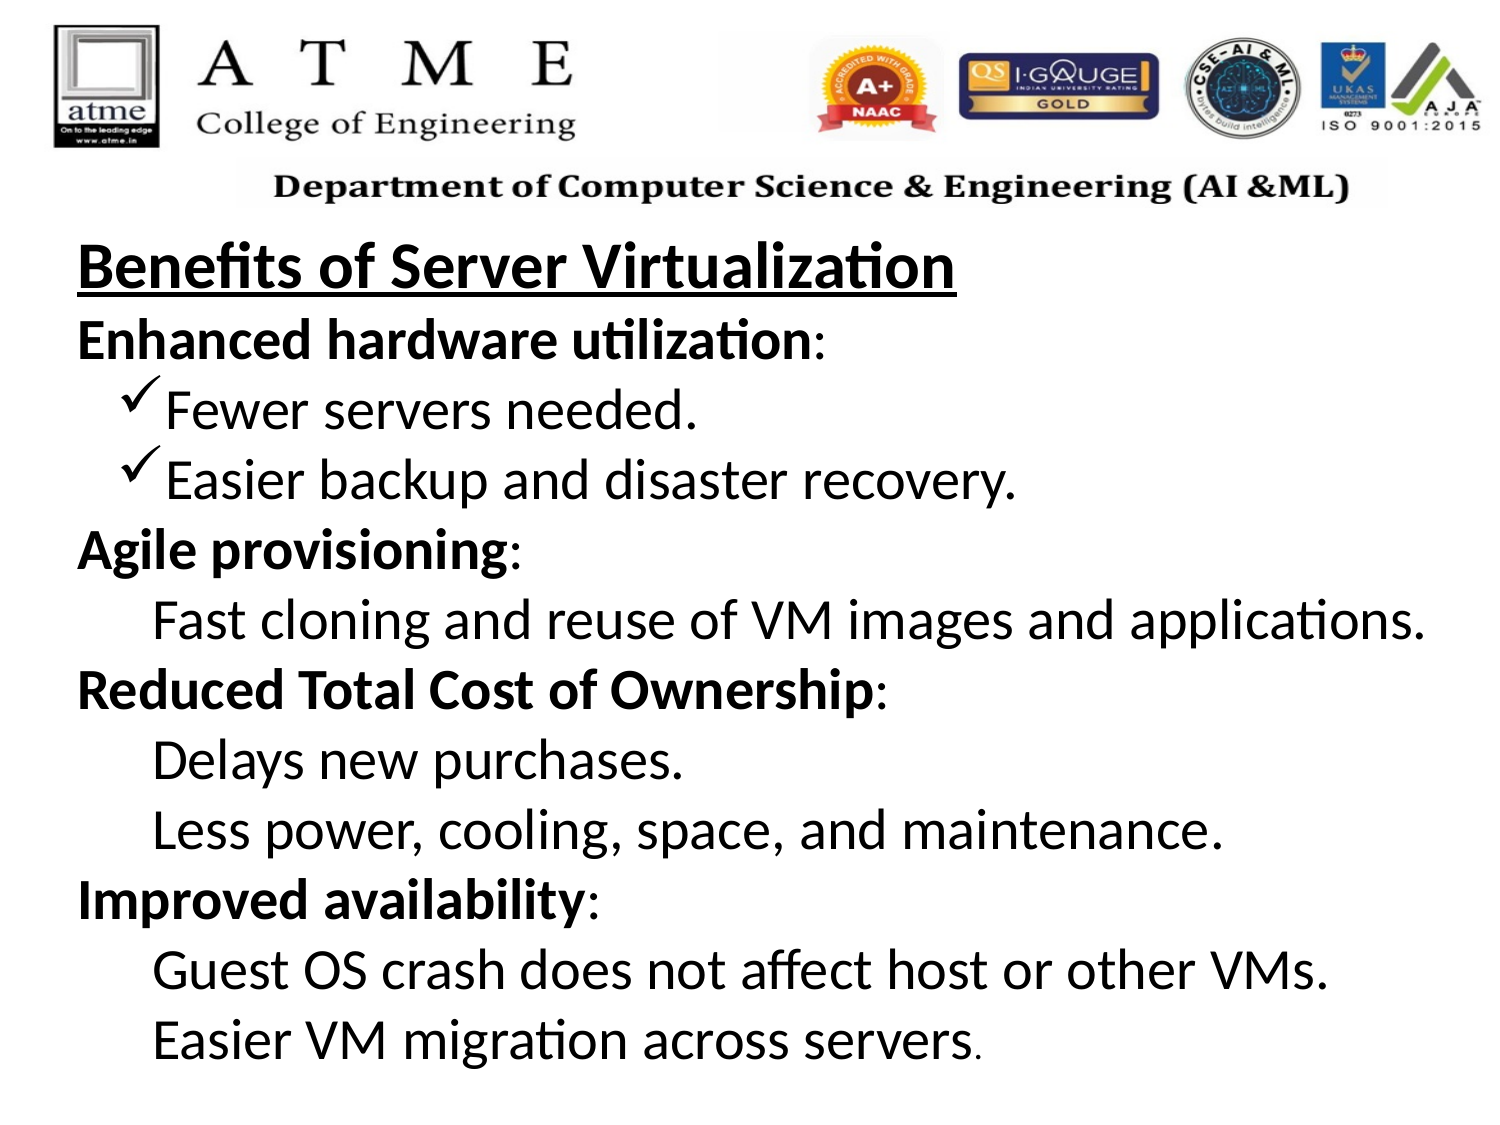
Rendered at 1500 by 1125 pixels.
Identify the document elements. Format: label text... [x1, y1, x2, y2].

picture [24, 0, 1500, 226]
text_box Benefits of Server Virtualization Enhanced hardware utilization: Fewer servers needed. Easier backup and disaster recovery. Agile provisioning: Fast cloning and reuse of VM images and applications. Reduced Total Cost of Ownership: Delays new purchases. Less power, cooling, space, and maintenance. Improved availability: Guest OS crash does not affect host or other VMs. Easier VM migration across servers. [62, 234, 1475, 1079]
